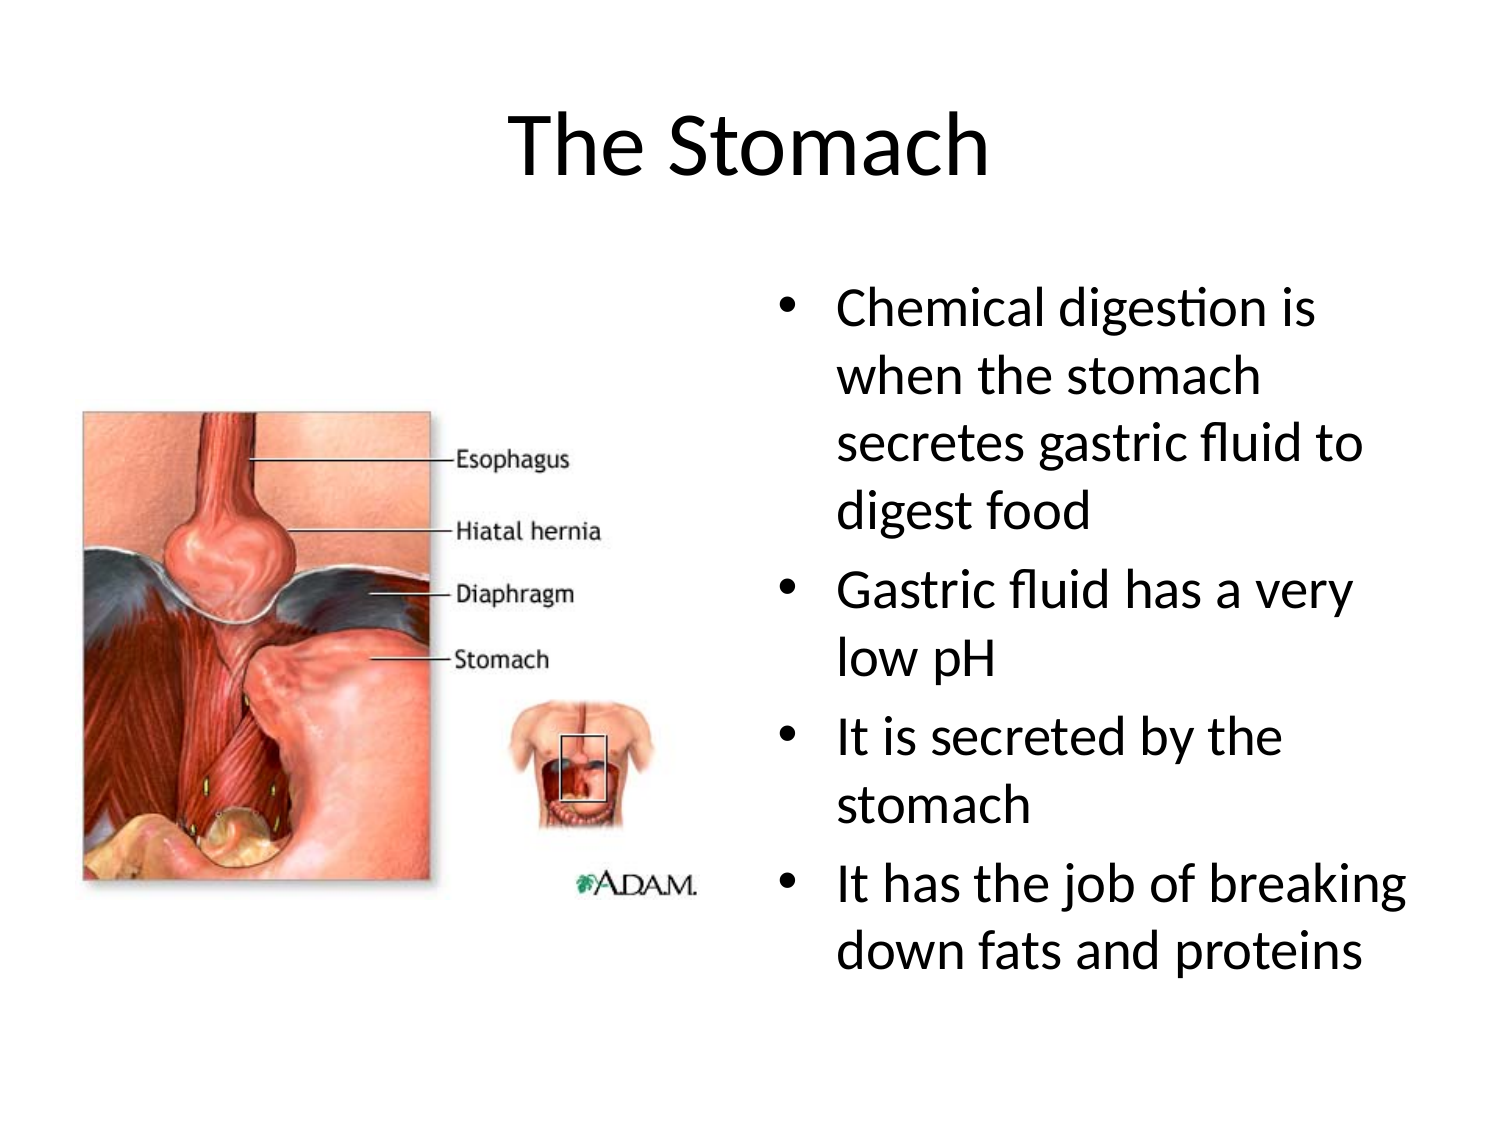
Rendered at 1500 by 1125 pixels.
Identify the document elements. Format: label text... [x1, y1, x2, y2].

list Chemical digestion is when the stomach secretes gastric fluid to digest food Gastric fluid has a very low pH It is secreted by the stomach It has the job of breaking down fats and proteins [762, 262, 1425, 1005]
title The Stomach [75, 45, 1425, 233]
picture [74, 399, 701, 901]
